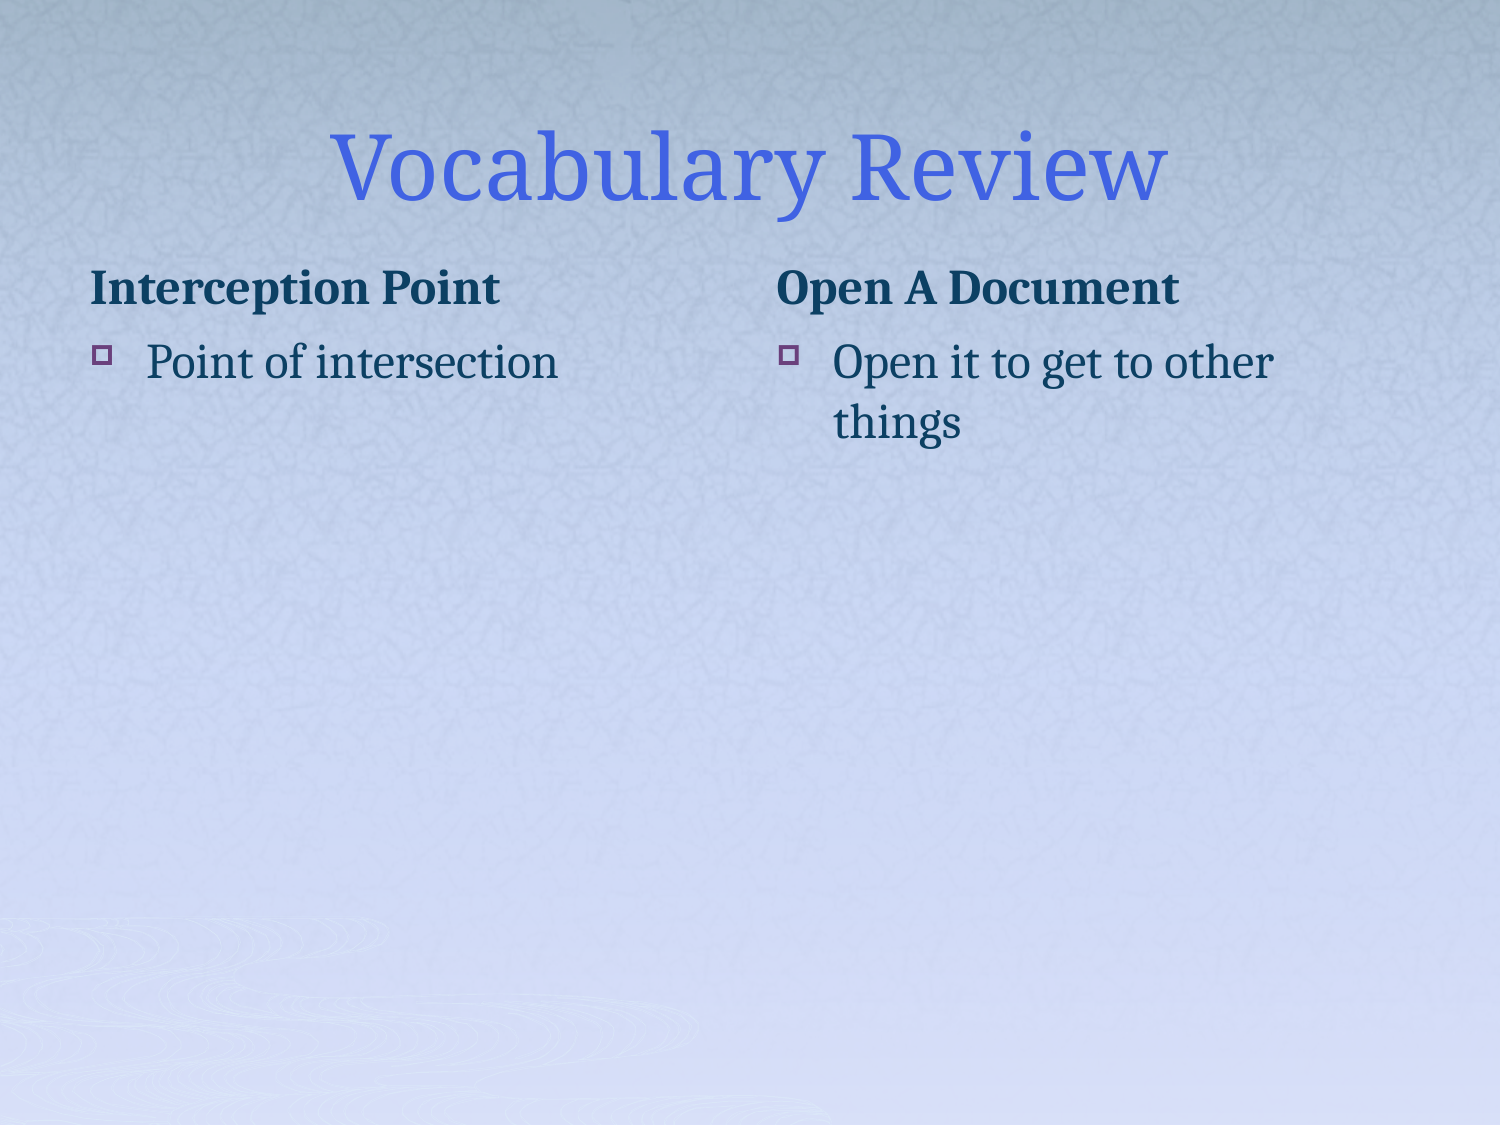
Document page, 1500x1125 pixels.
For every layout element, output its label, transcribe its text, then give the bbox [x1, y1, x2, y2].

list Interception Point [75, 216, 738, 321]
title Vocabulary Review [75, 70, 1425, 258]
list Open A Document [761, 216, 1425, 321]
list Point of intersection [75, 321, 738, 970]
list Open it to get to other things [761, 321, 1425, 970]
